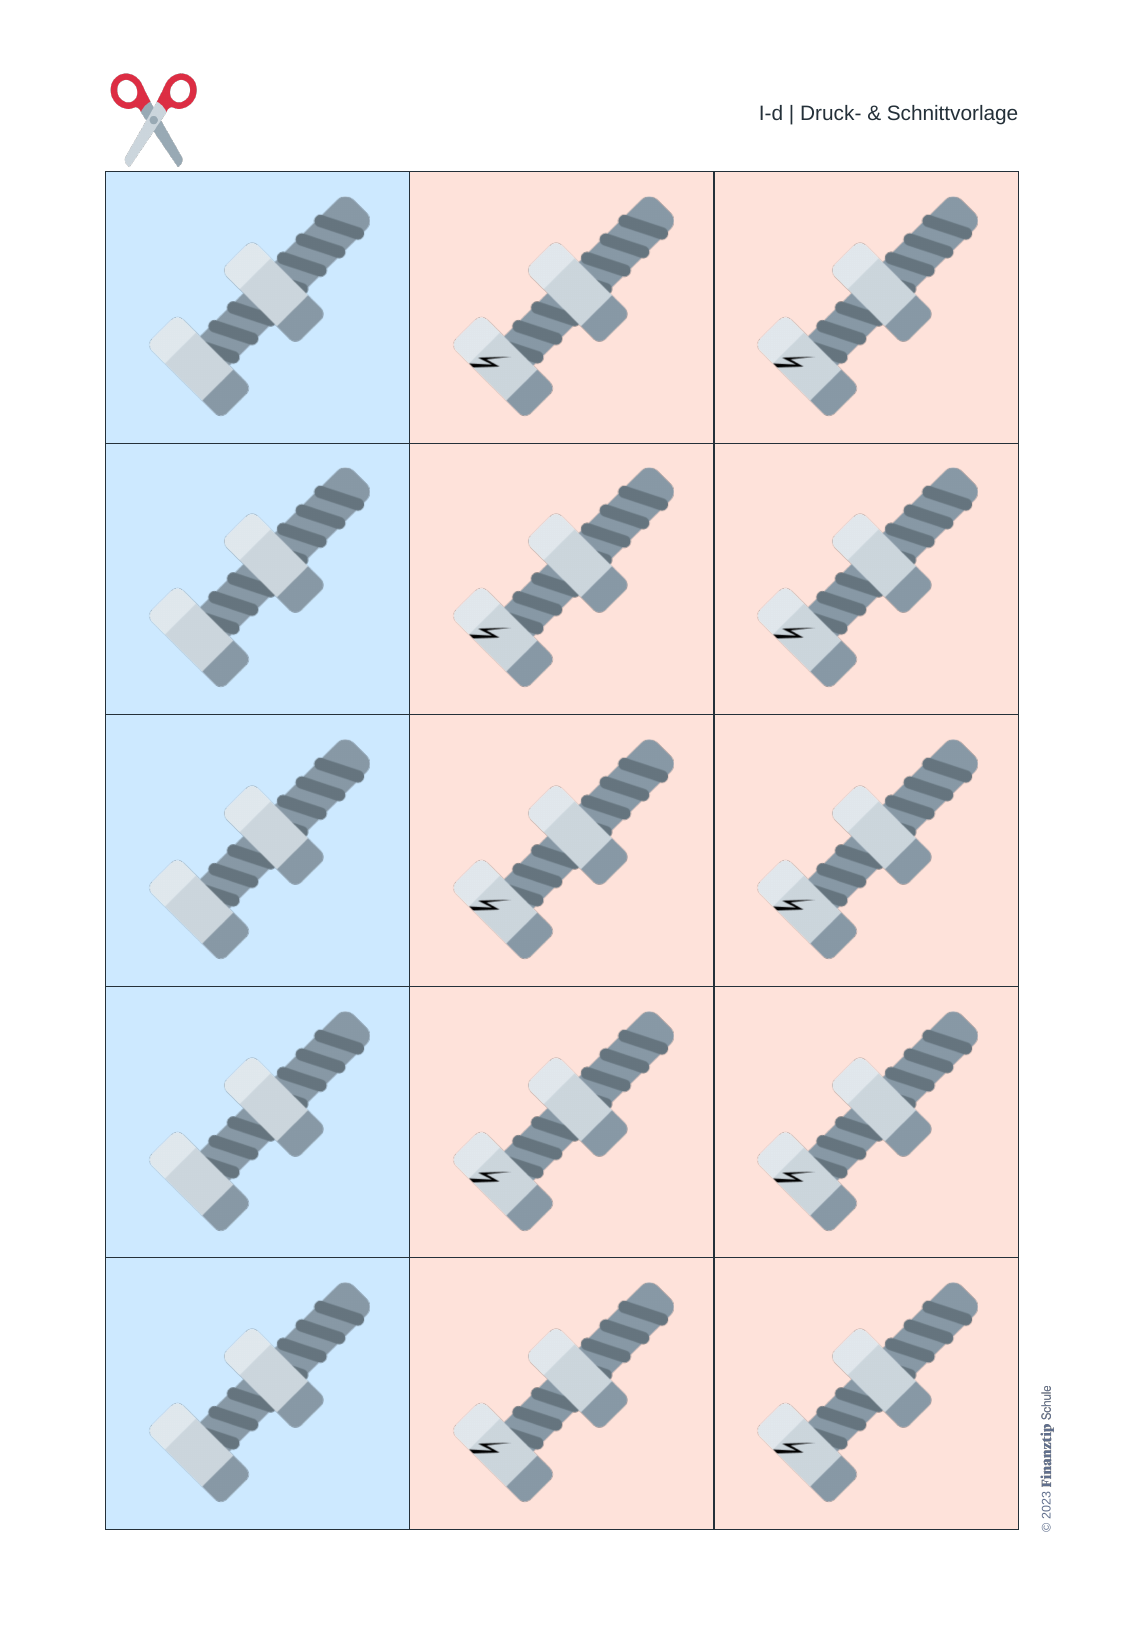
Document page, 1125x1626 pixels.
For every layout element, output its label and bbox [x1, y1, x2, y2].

picture [105, 73, 202, 170]
picture [451, 197, 674, 394]
picture [451, 1307, 674, 1504]
picture [147, 1307, 370, 1504]
picture [1039, 1386, 1054, 1487]
text_box [0, 394, 1125, 1307]
picture [755, 1307, 978, 1504]
picture [755, 197, 978, 394]
picture [147, 197, 370, 394]
